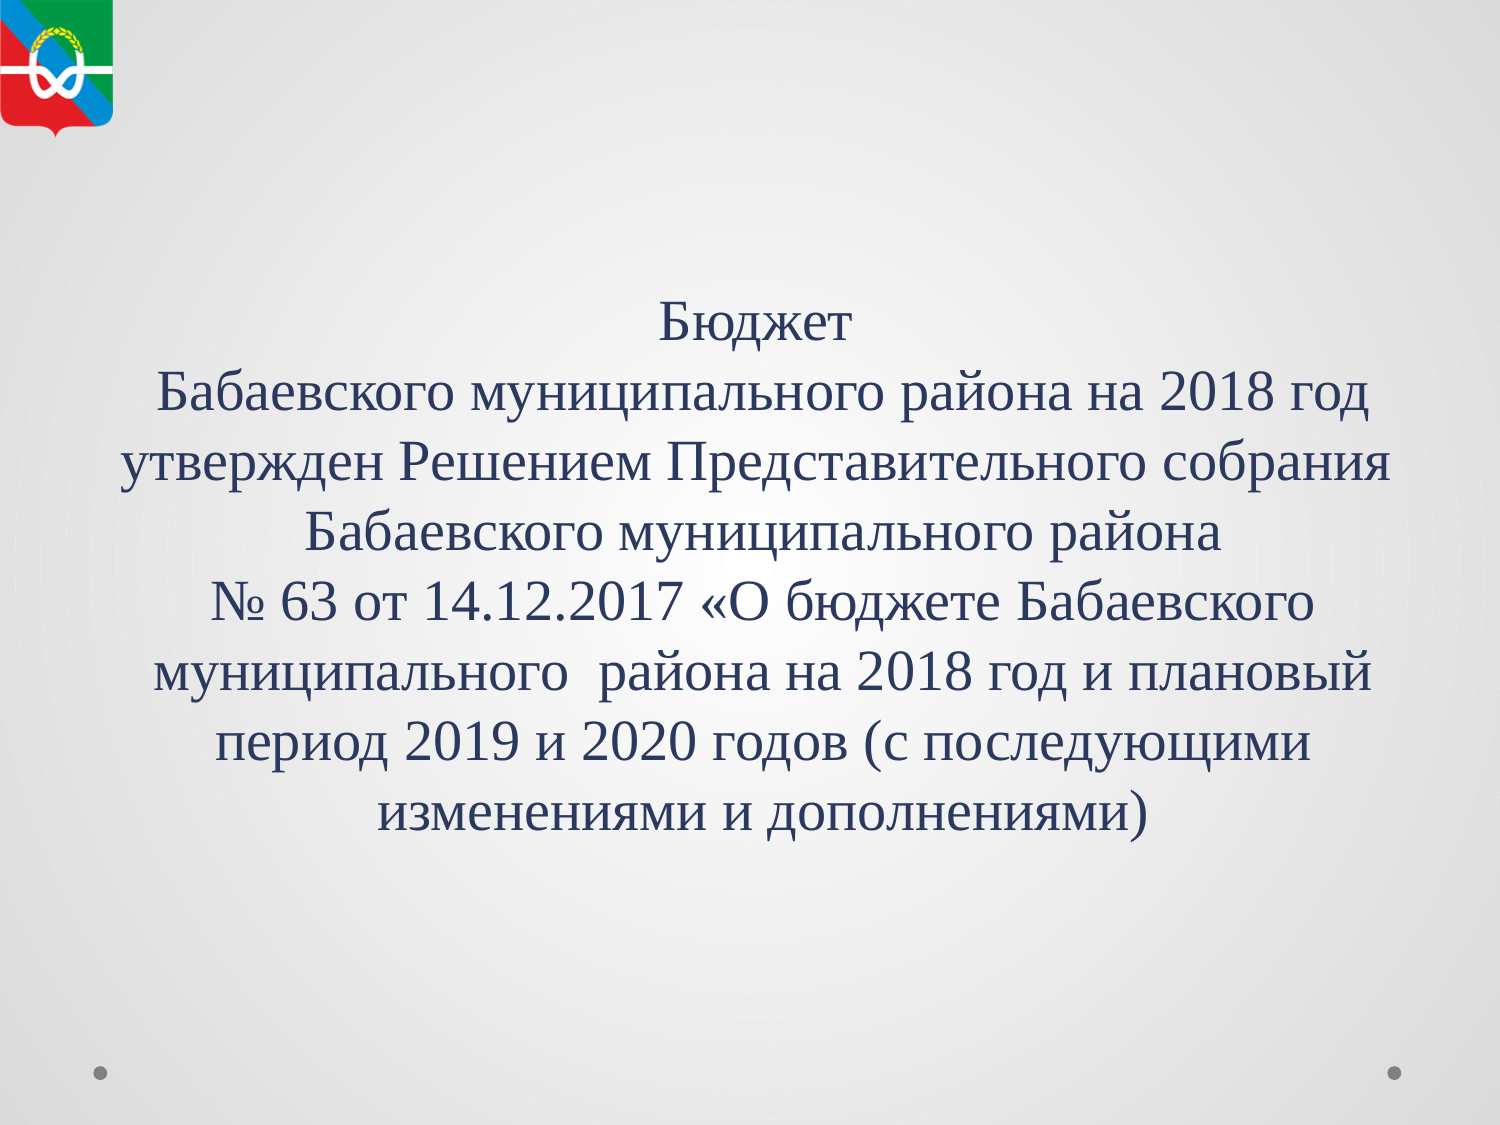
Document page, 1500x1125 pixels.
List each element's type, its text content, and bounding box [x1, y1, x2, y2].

picture [0, 0, 113, 138]
text_box Бюджет Бабаевского муниципального района на 2018 год утвержден Решением Представительного собрания Бабаевского муниципального района № 63 от 14.12.2017 «О бюджете Бабаевского муниципального района на 2018 год и плановый период 2019 и 2020 годов (с последующими изменениями и дополнениями) [87, 274, 1440, 970]
